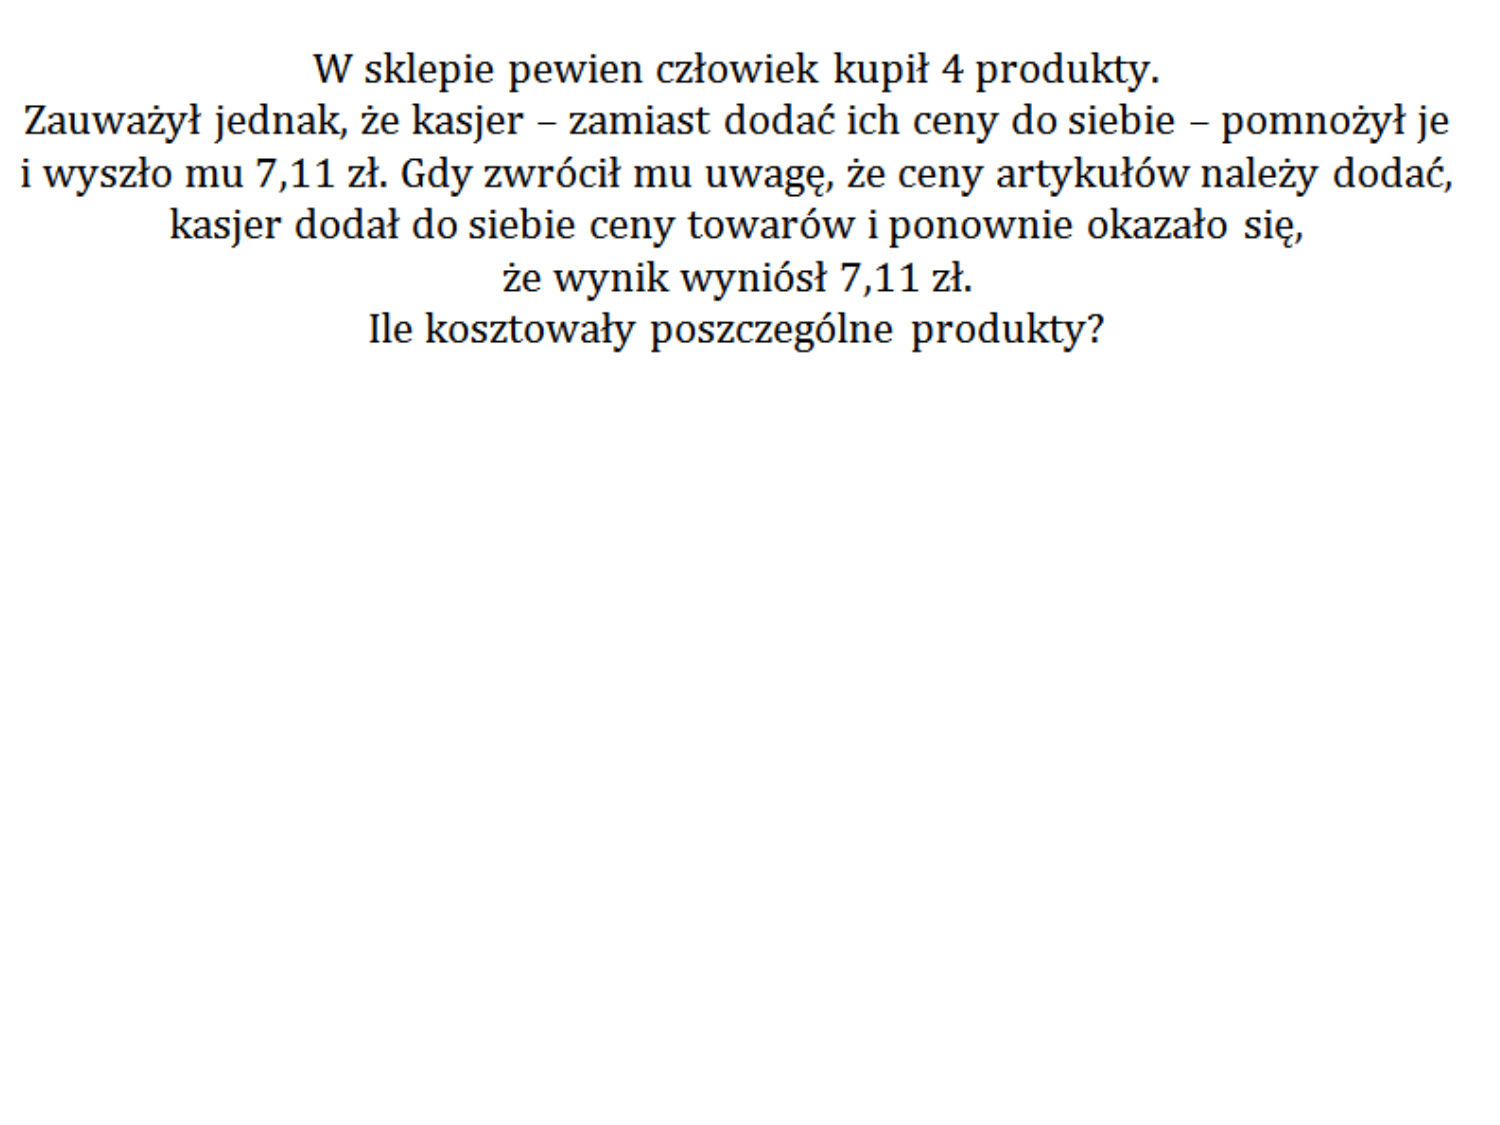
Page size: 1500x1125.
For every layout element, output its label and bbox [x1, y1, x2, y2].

picture [5, 30, 1485, 362]
